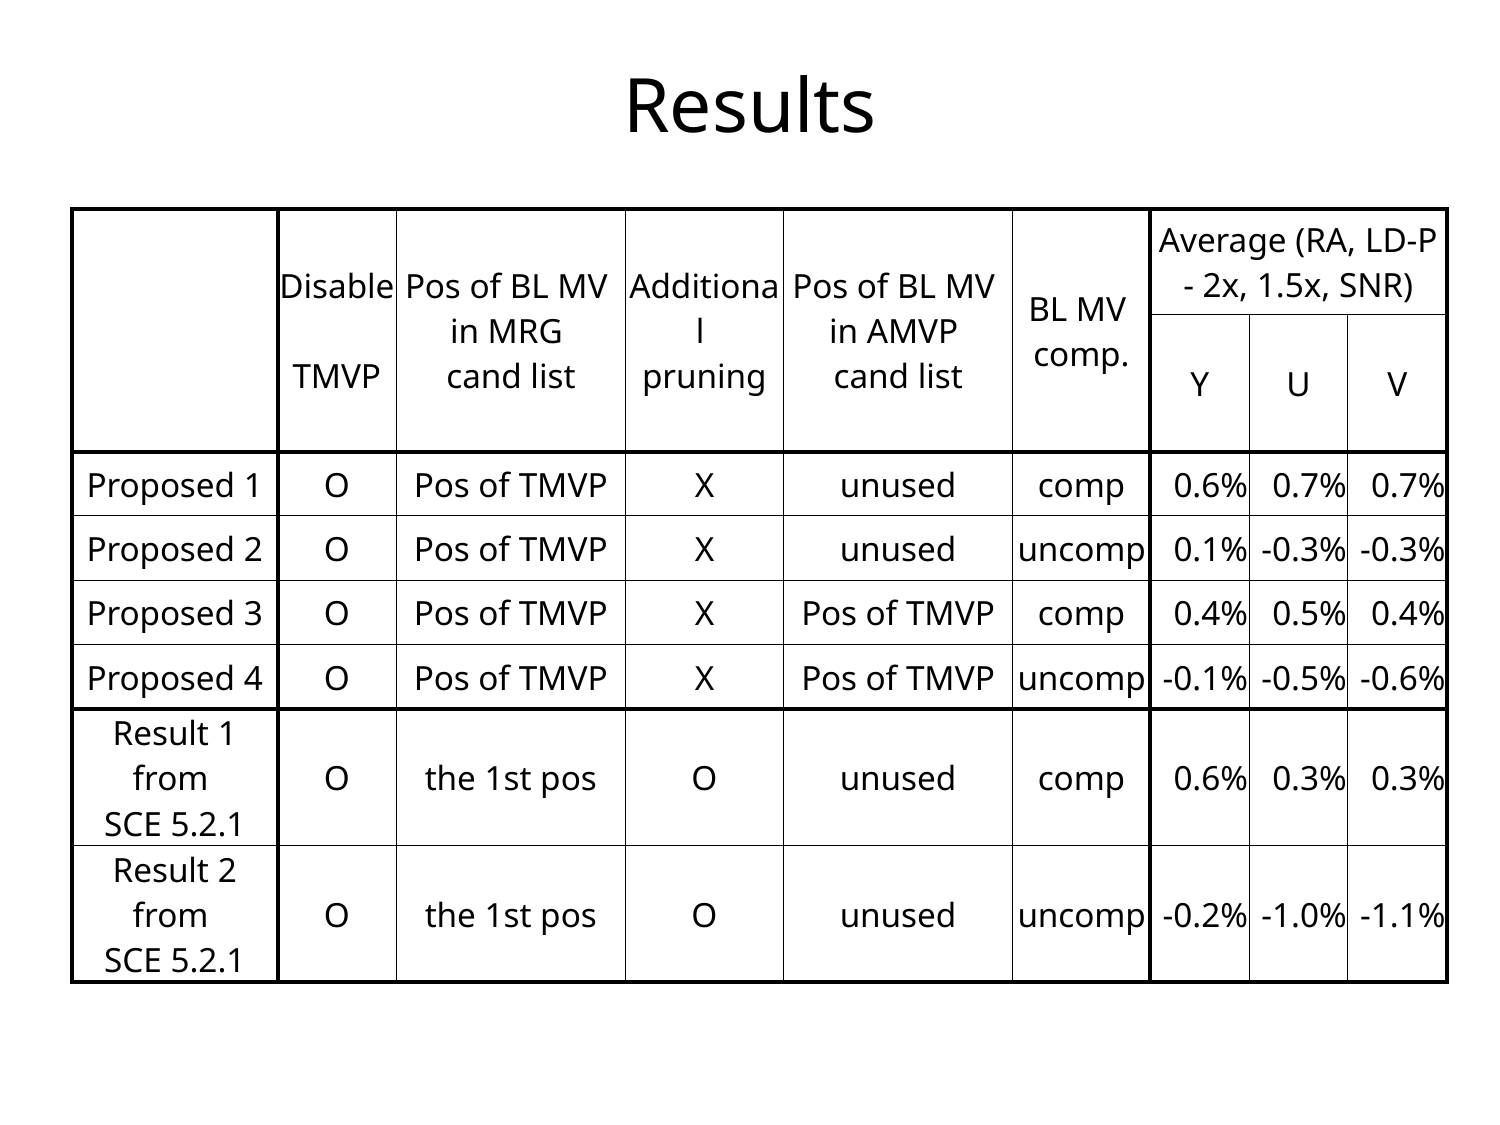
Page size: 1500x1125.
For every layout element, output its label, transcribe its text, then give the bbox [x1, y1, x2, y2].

table_cell Proposed 3 [74, 581, 276, 644]
table_cell uncomp [1013, 645, 1148, 707]
table_cell X [626, 454, 783, 515]
table_cell -1.1% [1348, 846, 1445, 980]
table_cell X [626, 516, 783, 580]
table_cell O [280, 516, 396, 580]
table_cell comp [1013, 581, 1148, 644]
table_cell U [1250, 315, 1347, 450]
table_cell O [280, 581, 396, 644]
table_cell unused [784, 711, 1012, 845]
table_cell -0.2% [1152, 846, 1249, 980]
title Results [75, 45, 1425, 161]
table_cell O [626, 711, 783, 845]
table_header Pos of BL MV in MRG cand list [397, 211, 625, 450]
table_cell comp [1013, 711, 1148, 845]
table_cell -0.1% [1152, 645, 1249, 707]
table_cell uncomp [1013, 516, 1148, 580]
table_cell Pos of TMVP [397, 454, 625, 515]
table_cell O [626, 846, 783, 980]
table_cell unused [784, 516, 1012, 580]
table_cell 0.1% [1152, 516, 1249, 580]
table_cell V [1348, 315, 1445, 450]
table_cell Proposed 2 [74, 516, 276, 580]
table_cell Pos of TMVP [397, 645, 625, 707]
table_cell O [280, 846, 396, 980]
table_cell 0.6% [1152, 454, 1249, 515]
table_cell 0.7% [1348, 454, 1445, 515]
table_cell unused [784, 454, 1012, 515]
table_cell -0.5% [1250, 645, 1347, 707]
table_cell O [280, 711, 396, 845]
table_cell comp [1013, 454, 1148, 515]
table_cell X [626, 645, 783, 707]
table_cell -0.3% [1250, 516, 1347, 580]
table_cell 0.3% [1348, 711, 1445, 845]
table_cell Proposed 4 [74, 645, 276, 707]
table_cell 0.3% [1250, 711, 1347, 845]
table_cell Proposed 1 [74, 454, 276, 515]
table_header Pos of BL MV in AMVP cand list [784, 211, 1012, 450]
table_cell Pos of TMVP [397, 516, 625, 580]
table_cell Result 1 from SCE 5.2.1 [74, 711, 276, 845]
table_header BL MV comp. [1013, 211, 1148, 450]
table_header [74, 211, 276, 450]
table_header Average (RA, LD-P - 2x, 1.5x, SNR) [1152, 211, 1445, 314]
table_cell 0.4% [1152, 581, 1249, 644]
table_cell 0.5% [1250, 581, 1347, 644]
table_cell Pos of TMVP [397, 581, 625, 644]
table_cell -0.6% [1348, 645, 1445, 707]
table_cell O [280, 454, 396, 515]
table_cell uncomp [1013, 846, 1148, 980]
table_cell 0.6% [1152, 711, 1249, 845]
table_cell O [280, 645, 396, 707]
table_cell Result 2 from SCE 5.2.1 [74, 846, 276, 980]
table_cell the 1st pos [397, 846, 625, 980]
table_cell unused [784, 846, 1012, 980]
table_cell the 1st pos [397, 711, 625, 845]
table_cell Pos of TMVP [784, 645, 1012, 707]
table_cell X [626, 581, 783, 644]
table_header Disable TMVP [280, 211, 396, 450]
table_header Additional pruning [626, 211, 783, 450]
table_cell 0.4% [1348, 581, 1445, 644]
table_cell Pos of TMVP [784, 581, 1012, 644]
table_cell 0.7% [1250, 454, 1347, 515]
table_cell -0.3% [1348, 516, 1445, 580]
table_cell -1.0% [1250, 846, 1347, 980]
table_cell Y [1152, 315, 1249, 450]
